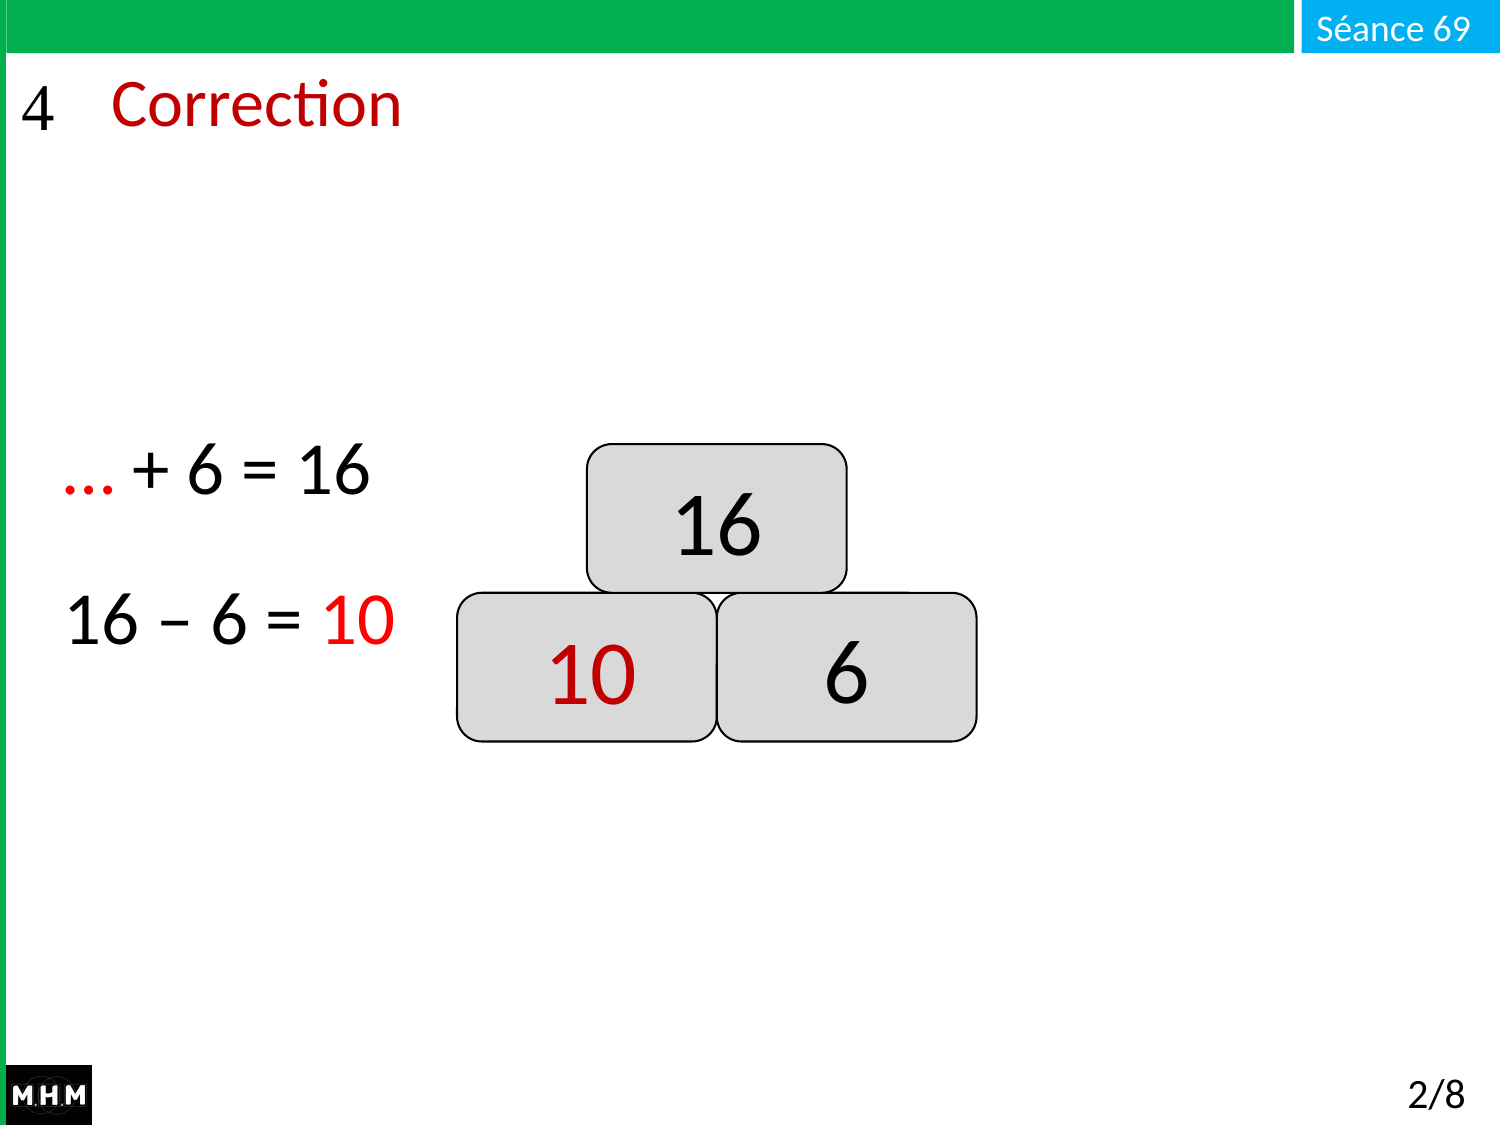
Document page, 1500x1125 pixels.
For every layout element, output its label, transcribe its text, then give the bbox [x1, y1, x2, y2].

list 2/8 [1373, 1064, 1500, 1125]
text_box 6 [715, 591, 978, 743]
text_box … [455, 591, 717, 743]
text_box 10 [529, 605, 663, 731]
text_box 16 [585, 443, 848, 594]
title Correction [96, 60, 1391, 150]
picture [6, 1065, 92, 1125]
text_box 16 – 6 = 10 [48, 562, 430, 668]
text_box … + 6 = 16 [48, 412, 430, 518]
